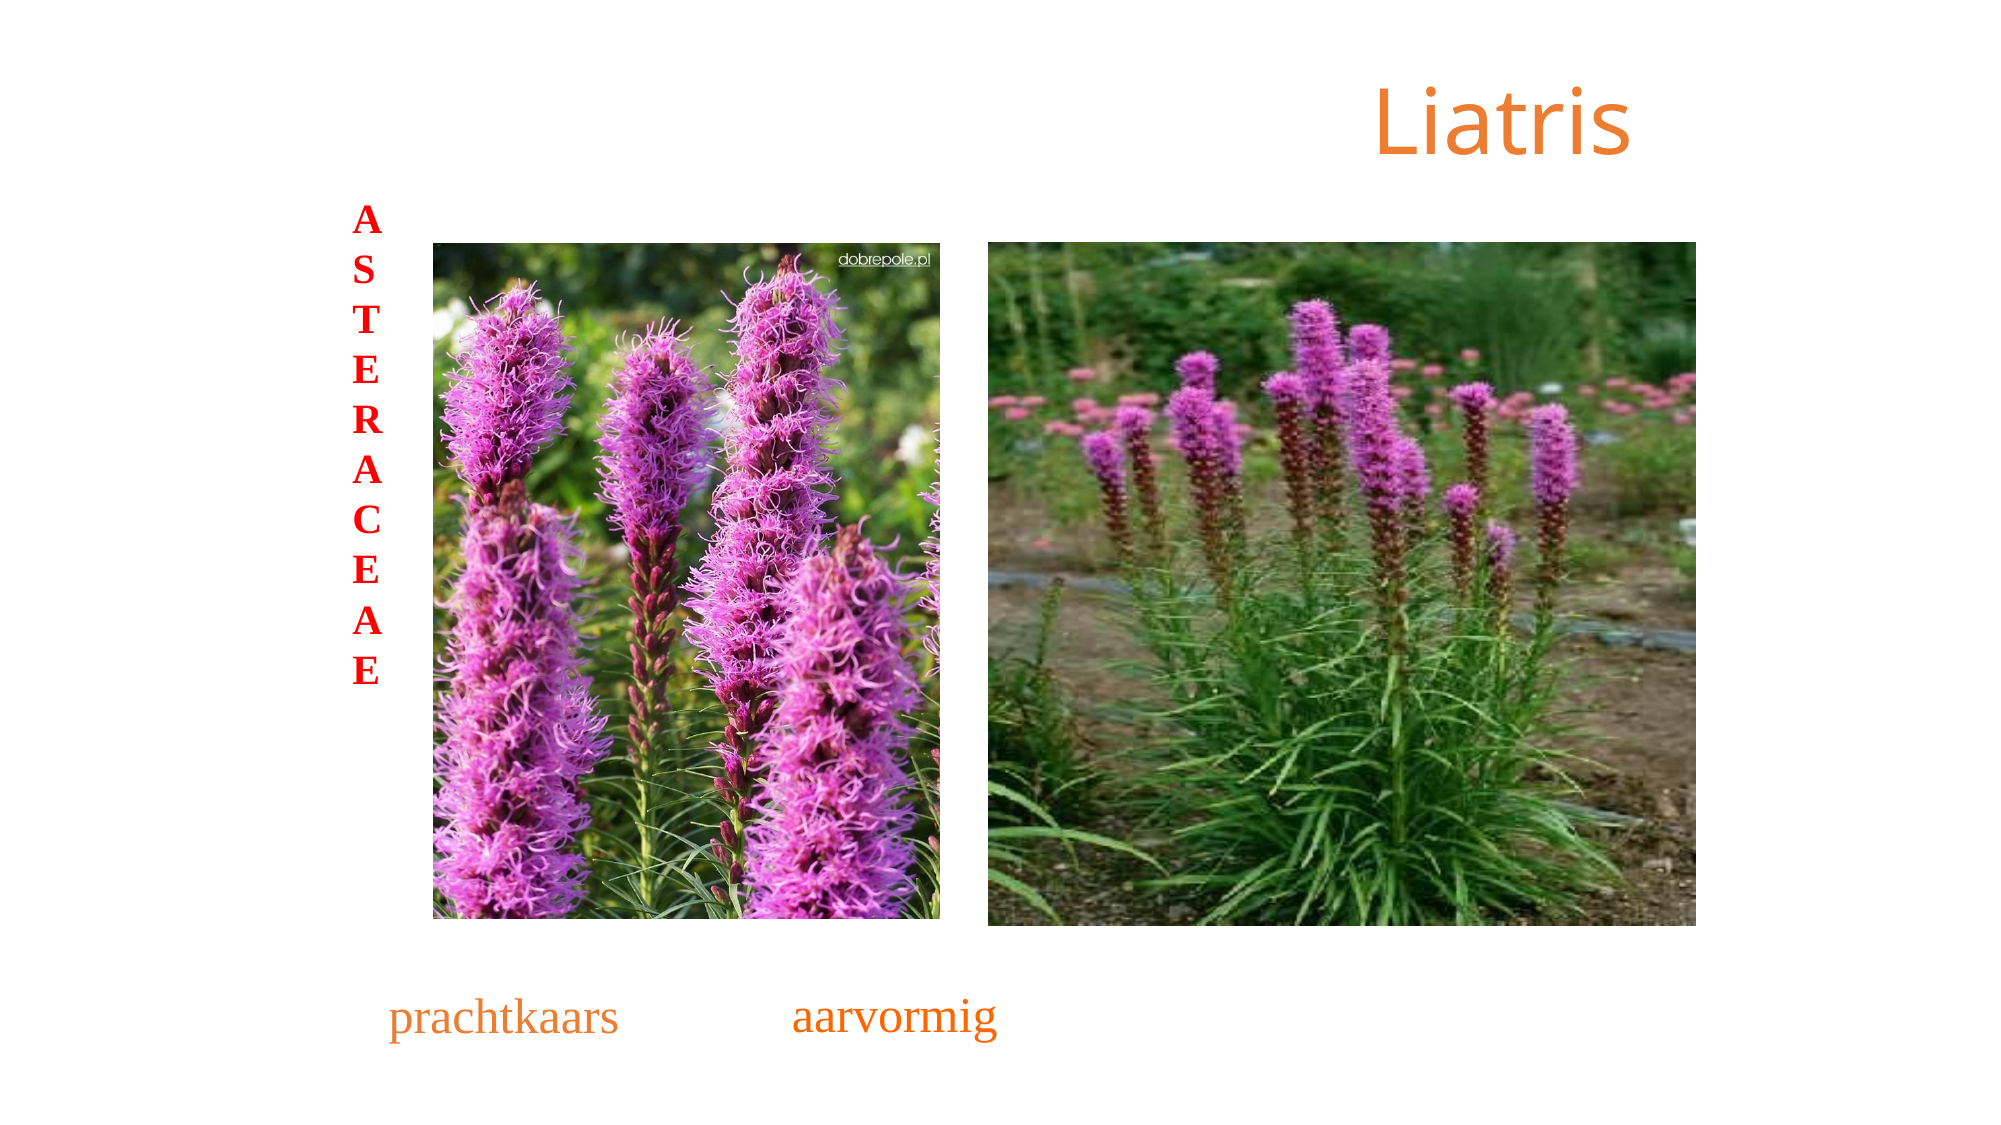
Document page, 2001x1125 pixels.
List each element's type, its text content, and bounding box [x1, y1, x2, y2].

text_box aarvormig [300, 974, 1013, 1050]
picture [988, 242, 1696, 926]
title Liatris [397, 31, 1673, 219]
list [433, 243, 940, 919]
text_box prachtkaars [373, 976, 1437, 1051]
text_box ASTERACEAE [337, 184, 400, 700]
